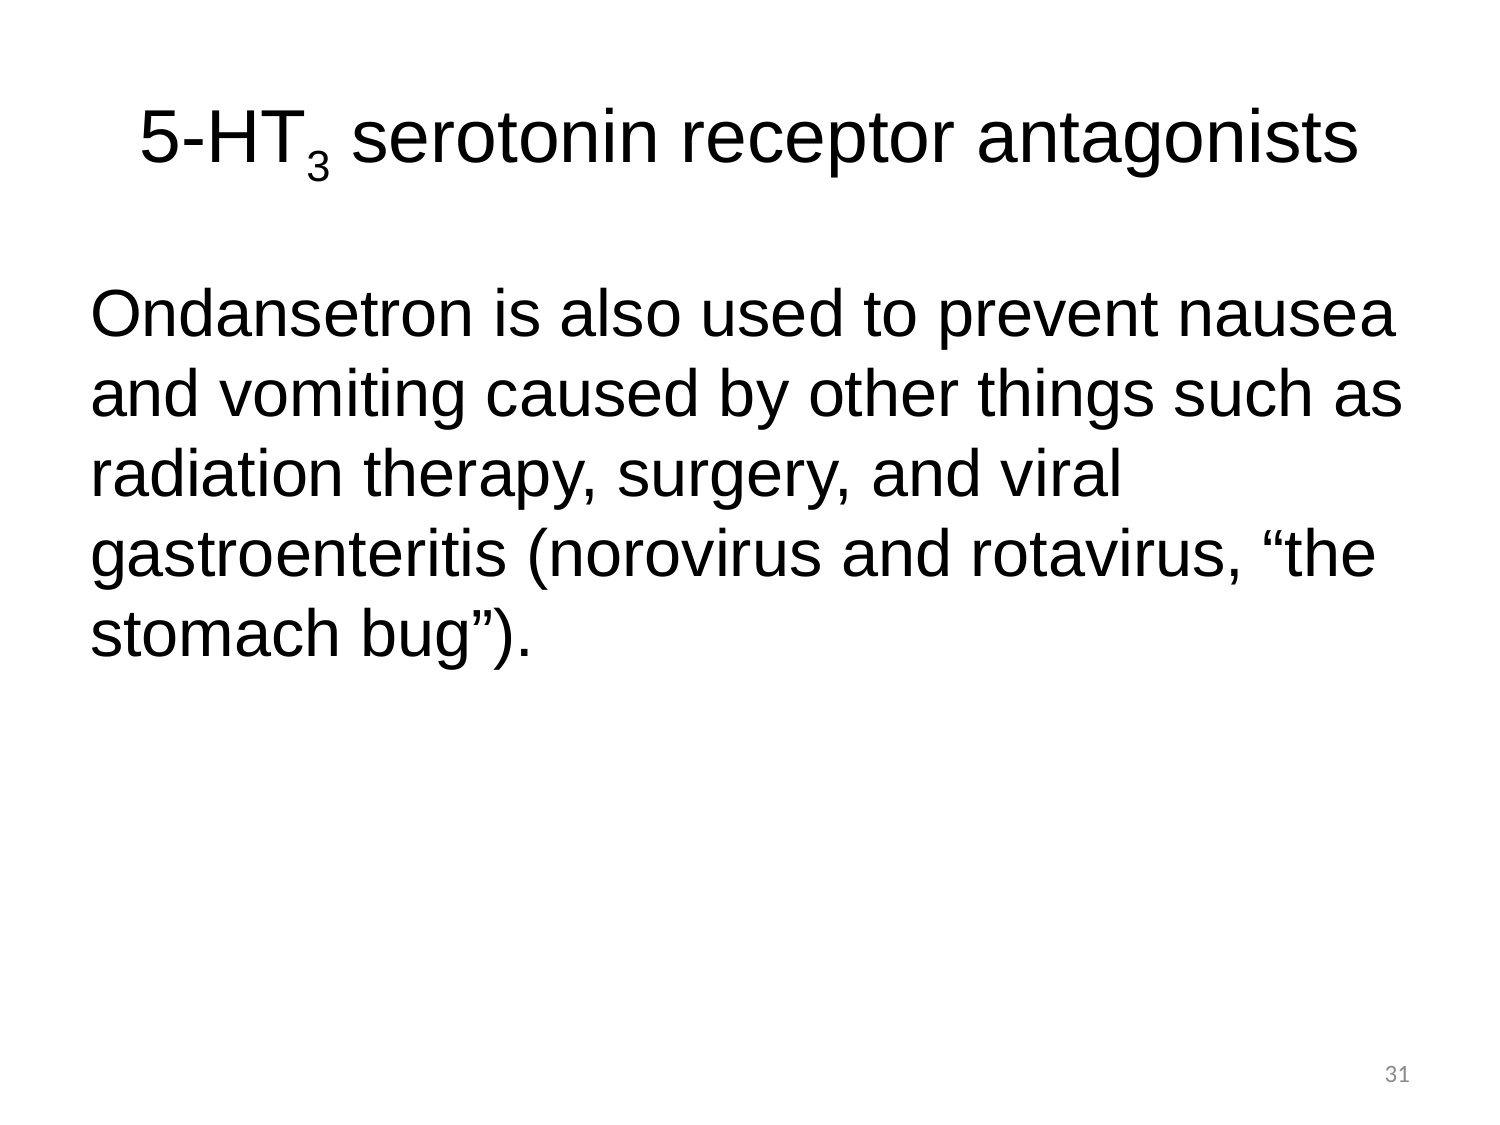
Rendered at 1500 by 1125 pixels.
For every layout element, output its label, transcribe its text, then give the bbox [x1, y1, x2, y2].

title 5-HT3 serotonin receptor antagonists [75, 45, 1425, 233]
slide_number 31 [1074, 1042, 1425, 1103]
list Ondansetron is also used to prevent nausea and vomiting caused by other things such as radiation therapy, surgery, and viral gastroenteritis (norovirus and rotavirus, “the stomach bug”). [75, 262, 1425, 1005]
